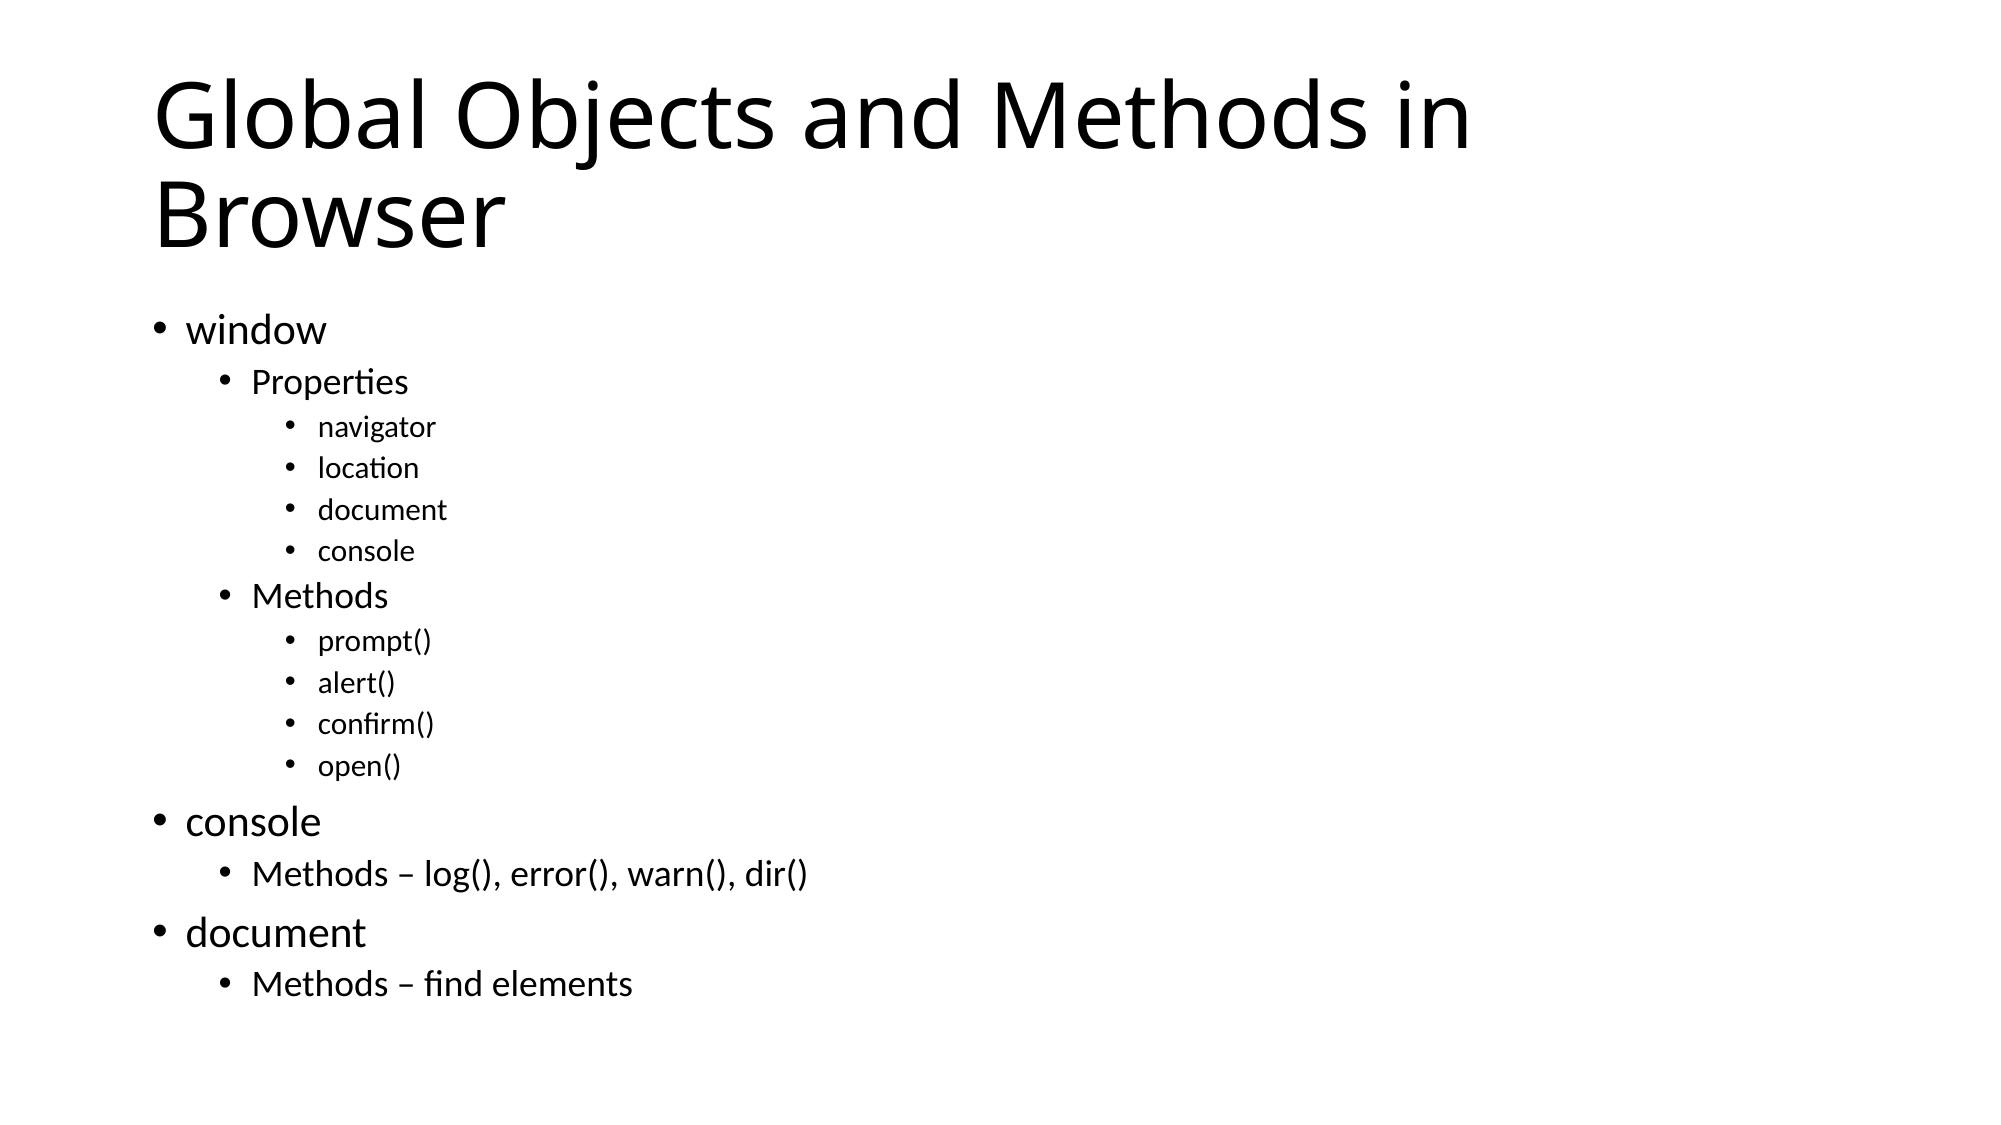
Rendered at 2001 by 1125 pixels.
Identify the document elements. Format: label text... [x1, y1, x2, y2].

title Global Objects and Methods in Browser [137, 59, 1863, 278]
list window Properties navigator location document console Methods prompt() alert() confirm() open() console Methods – log(), error(), warn(), dir() document Methods – find elements [137, 299, 1863, 1014]
